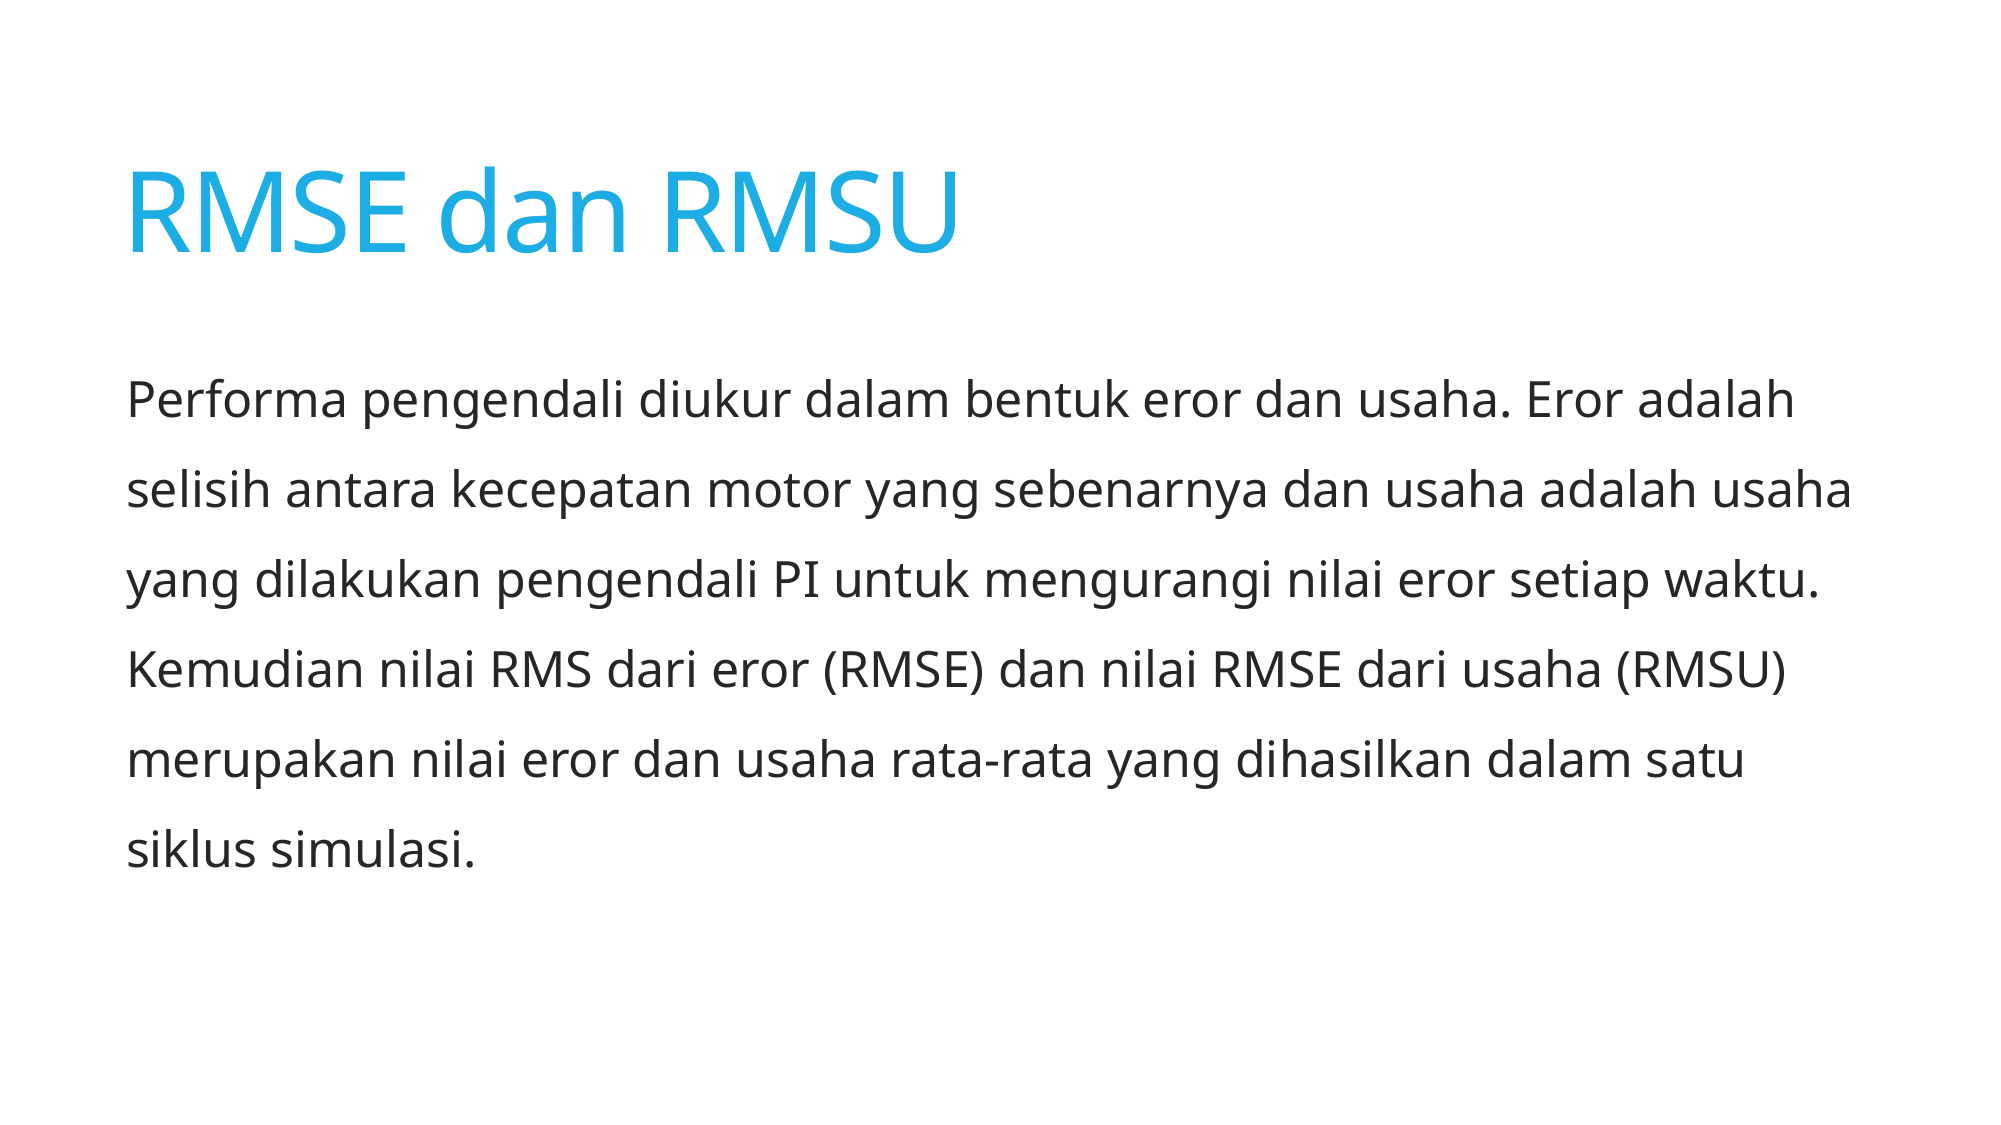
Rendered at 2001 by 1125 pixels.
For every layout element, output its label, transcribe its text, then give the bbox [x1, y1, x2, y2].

title RMSE dan RMSU [107, 81, 1875, 354]
list Performa pengendali diukur dalam bentuk eror dan usaha. Eror adalah selisih antara kecepatan motor yang sebenarnya dan usaha adalah usaha yang dilakukan pengendali PI untuk mengurangi nilai eror setiap waktu. Kemudian nilai RMS dari eror (RMSE) dan nilai RMSE dari usaha (RMSU) merupakan nilai eror dan usaha rata-rata yang dihasilkan dalam satu siklus simulasi. [111, 329, 1876, 948]
